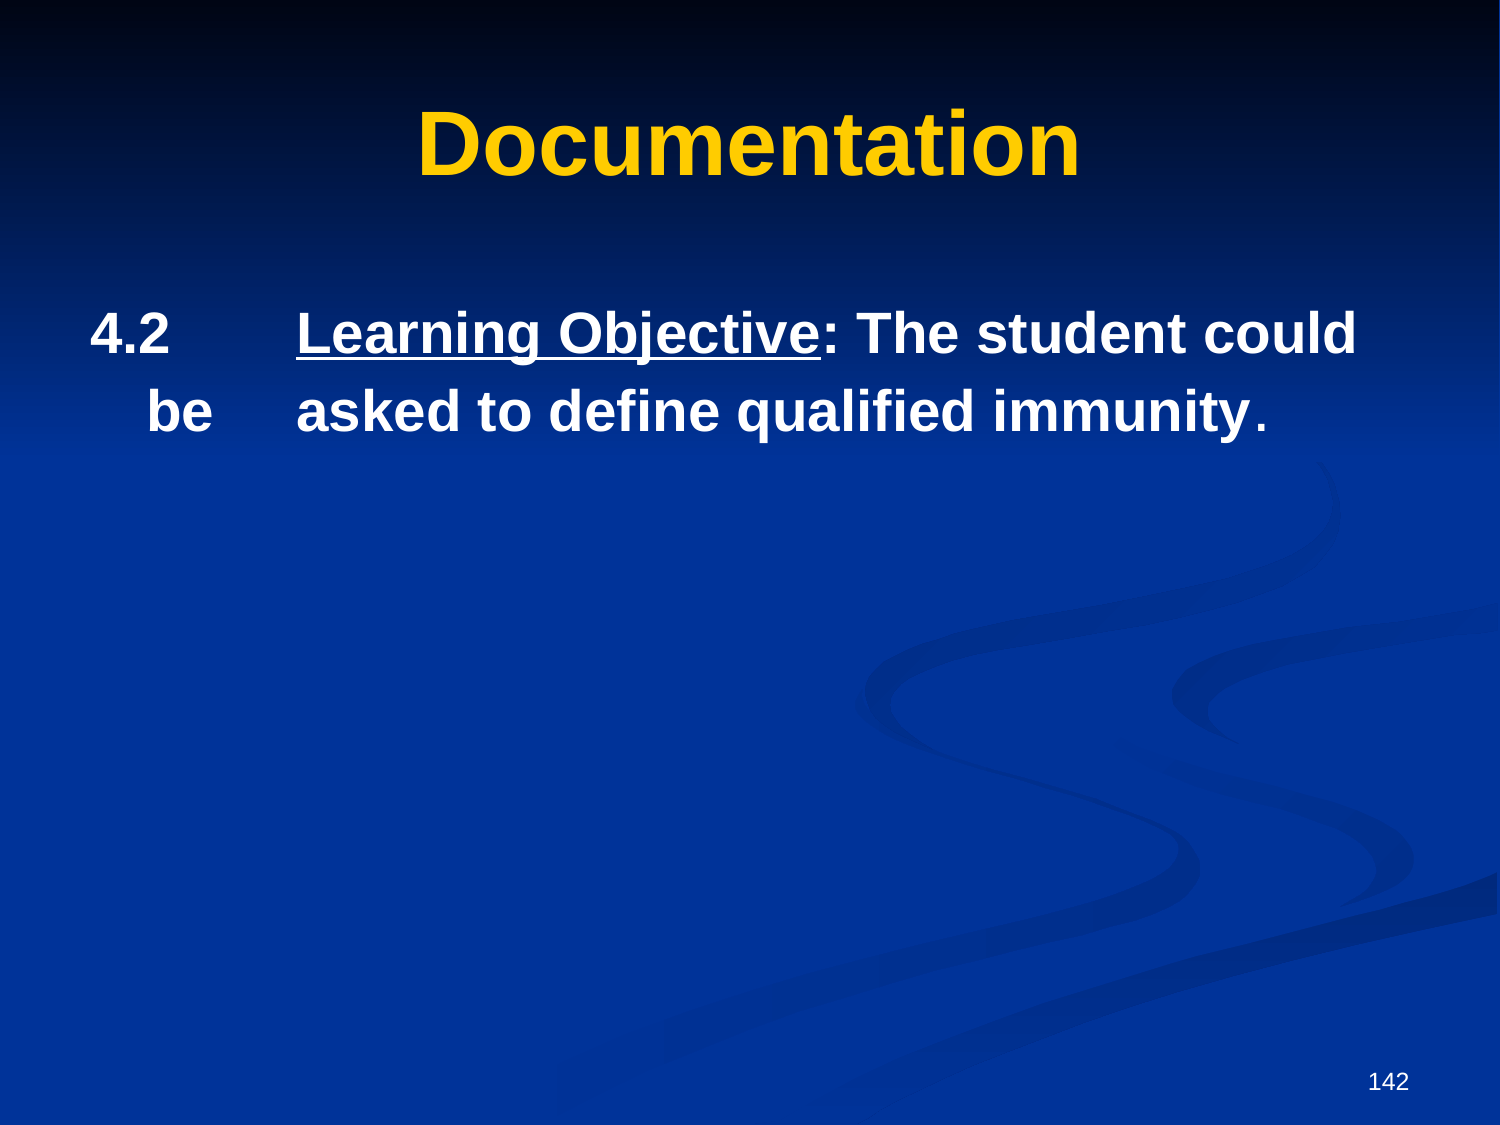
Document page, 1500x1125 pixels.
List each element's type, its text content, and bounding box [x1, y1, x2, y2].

slide_number 142 [1074, 1031, 1426, 1104]
title Documentation [74, 44, 1426, 233]
list 4.2 Learning Objective: The student could be asked to define qualified immunity. [74, 287, 1426, 1031]
